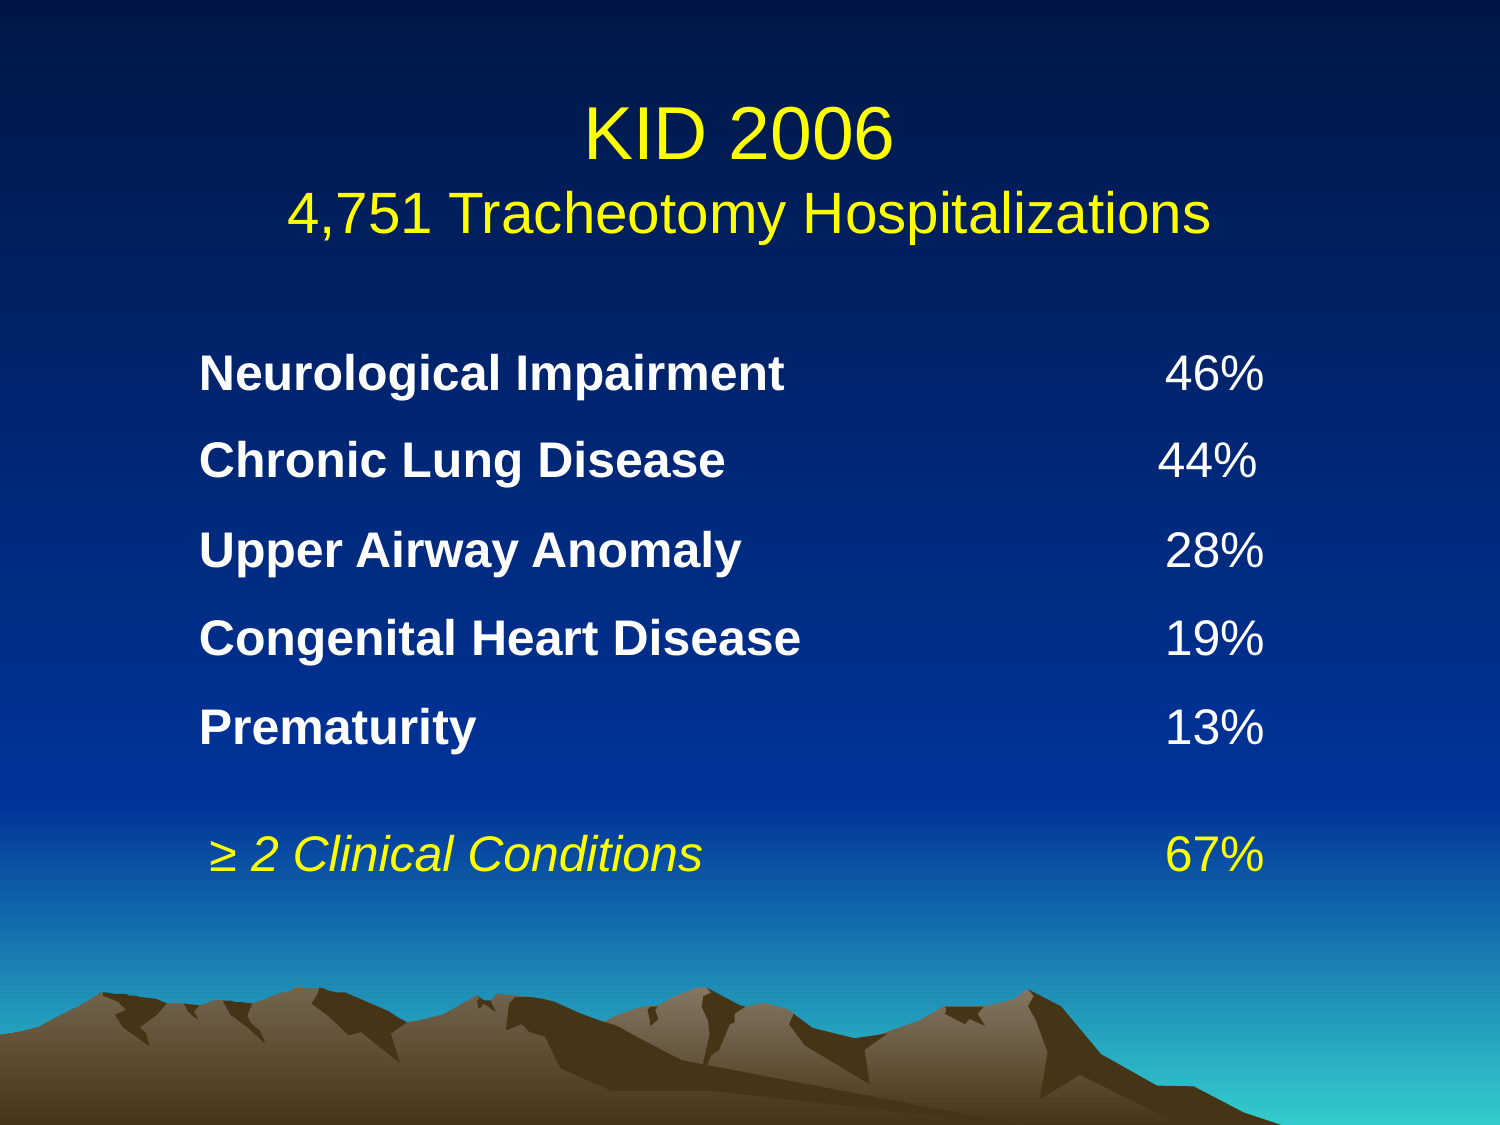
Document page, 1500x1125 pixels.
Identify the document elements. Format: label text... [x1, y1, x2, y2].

table_cell 13% [962, 692, 1425, 819]
table_cell Chronic Lung Disease [100, 425, 962, 514]
table_cell 28% [962, 514, 1425, 603]
table_header 46% [962, 338, 1425, 425]
table_cell 67% [962, 819, 1425, 953]
table_cell Prematurity [100, 692, 962, 819]
table_cell Congenital Heart Disease [100, 603, 962, 692]
table_cell Upper Airway Anomaly [100, 514, 962, 603]
table_cell 19% [962, 603, 1425, 692]
table_cell ≥ 2 Clinical Conditions [100, 819, 962, 953]
table_cell 44% [962, 425, 1425, 514]
title KID 2006 4,751 Tracheotomy Hospitalizations [74, 137, 1426, 193]
table_header Neurological Impairment [100, 338, 962, 425]
